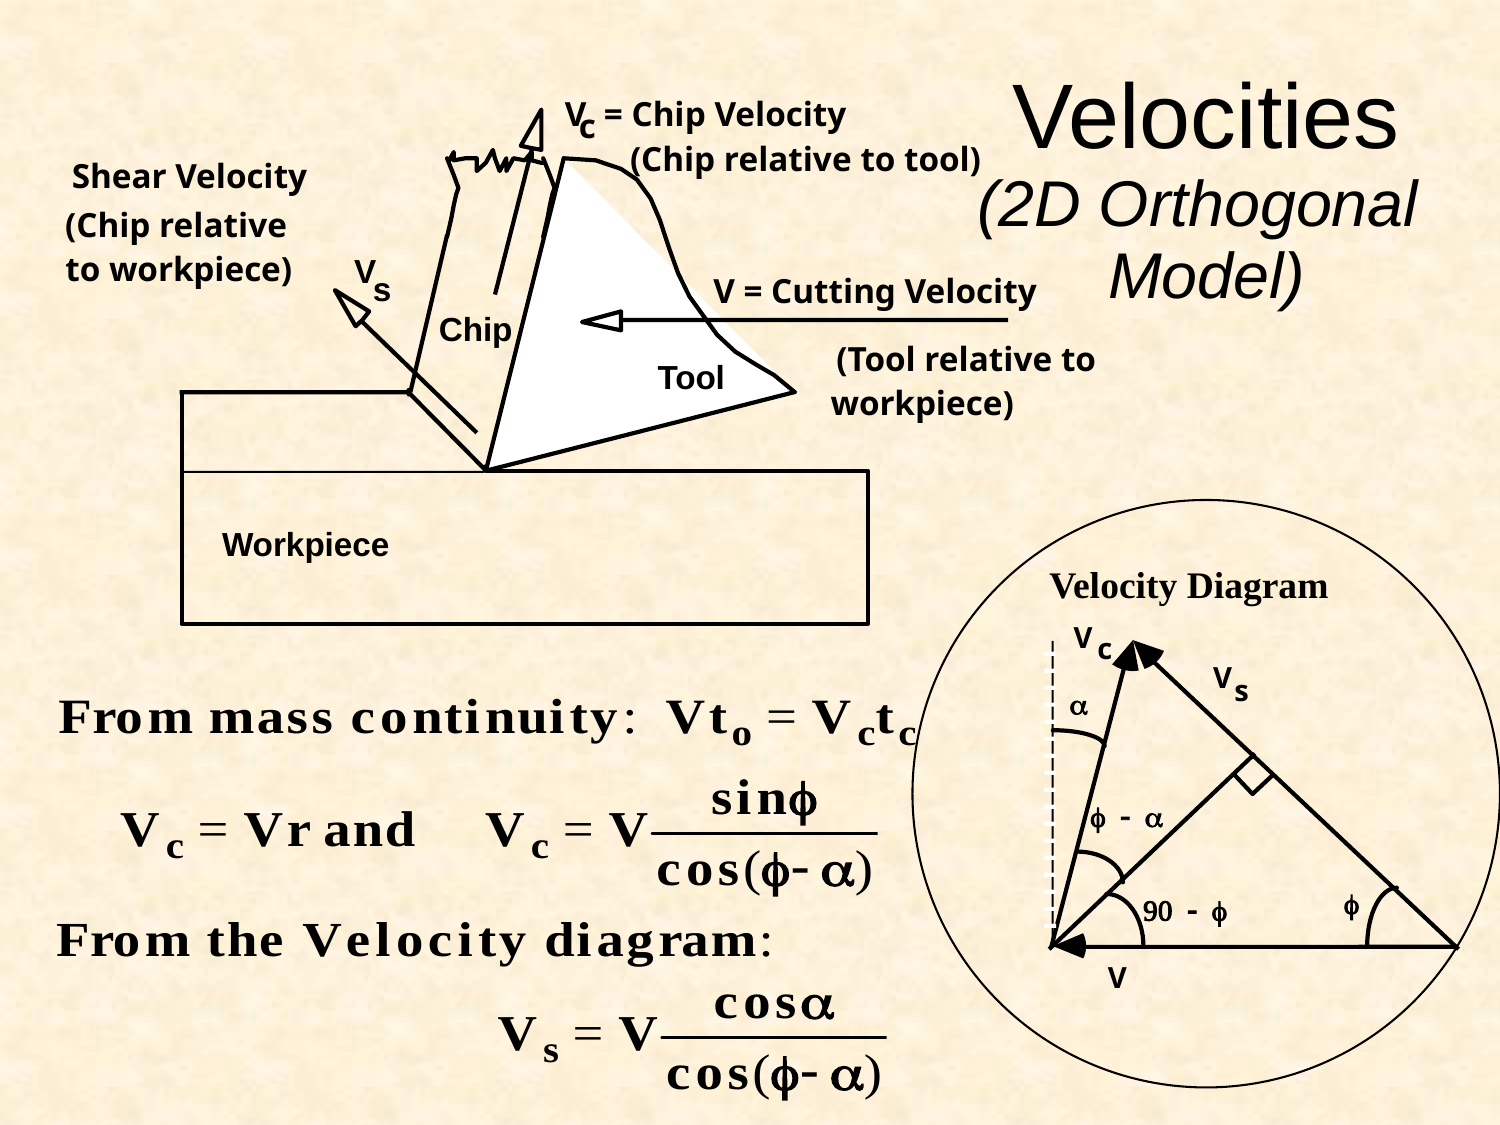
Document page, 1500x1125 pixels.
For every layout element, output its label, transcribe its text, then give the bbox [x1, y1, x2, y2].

text_box [1044, 702, 1054, 707]
text_box Velocities (2D Orthogonal Model) [966, 62, 1447, 318]
text_box [707, 321, 795, 393]
text_box [1044, 821, 1057, 827]
text_box [563, 158, 698, 309]
text_box [1044, 838, 1057, 843]
text_box [1044, 770, 1057, 775]
text_box [181, 393, 868, 624]
text_box 90 - f [1128, 888, 1242, 935]
text_box workpiece) [815, 379, 1029, 430]
text_box to workpiece) [50, 245, 308, 297]
text_box [1044, 855, 1057, 860]
text_box [1044, 804, 1057, 809]
text_box a [1054, 681, 1104, 728]
text_box [1367, 887, 1398, 947]
text_box [1052, 730, 1105, 747]
text_box f - a [1075, 794, 1179, 841]
text_box [1044, 889, 1057, 894]
text_box Workpiece [207, 519, 405, 571]
text_box [1133, 640, 1139, 672]
text_box [543, 158, 555, 237]
text_box [1044, 923, 1057, 928]
text_box [1044, 787, 1057, 792]
text_box [1044, 719, 1054, 724]
text_box Tool [642, 354, 741, 405]
text_box Chip [424, 305, 528, 356]
text_box s [1219, 669, 1264, 716]
text_box [1044, 753, 1057, 758]
text_box V [1198, 656, 1248, 703]
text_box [1056, 615, 1129, 674]
text_box (Chip relative to tool) [553, 135, 997, 186]
text_box [481, 464, 489, 471]
text_box [449, 149, 544, 172]
text_box [912, 499, 1500, 1088]
text_box [447, 158, 459, 237]
text_box f [1329, 881, 1375, 928]
text_box V [1093, 956, 1143, 1003]
text_box V = Cutting Velocity [698, 267, 1062, 318]
text_box [581, 311, 622, 331]
text_box [520, 109, 542, 150]
text_box [1044, 906, 1057, 911]
text_box [406, 387, 411, 397]
text_box [1044, 685, 1054, 690]
text_box [487, 159, 794, 470]
picture [0, 0, 1500, 1125]
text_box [339, 247, 407, 317]
text_box [1053, 933, 1087, 959]
text_box c [564, 103, 611, 154]
text_box [1076, 851, 1123, 883]
text_box (Chip relative [50, 203, 311, 288]
text_box [1134, 640, 1164, 669]
text_box Shear Velocity [48, 152, 323, 203]
text_box [1106, 893, 1144, 947]
text_box [1044, 736, 1052, 741]
text_box (Tool relative to [821, 335, 1121, 422]
text_box V = Chip Velocity [550, 90, 862, 177]
text_box [1044, 872, 1057, 877]
text_box [1234, 774, 1274, 794]
